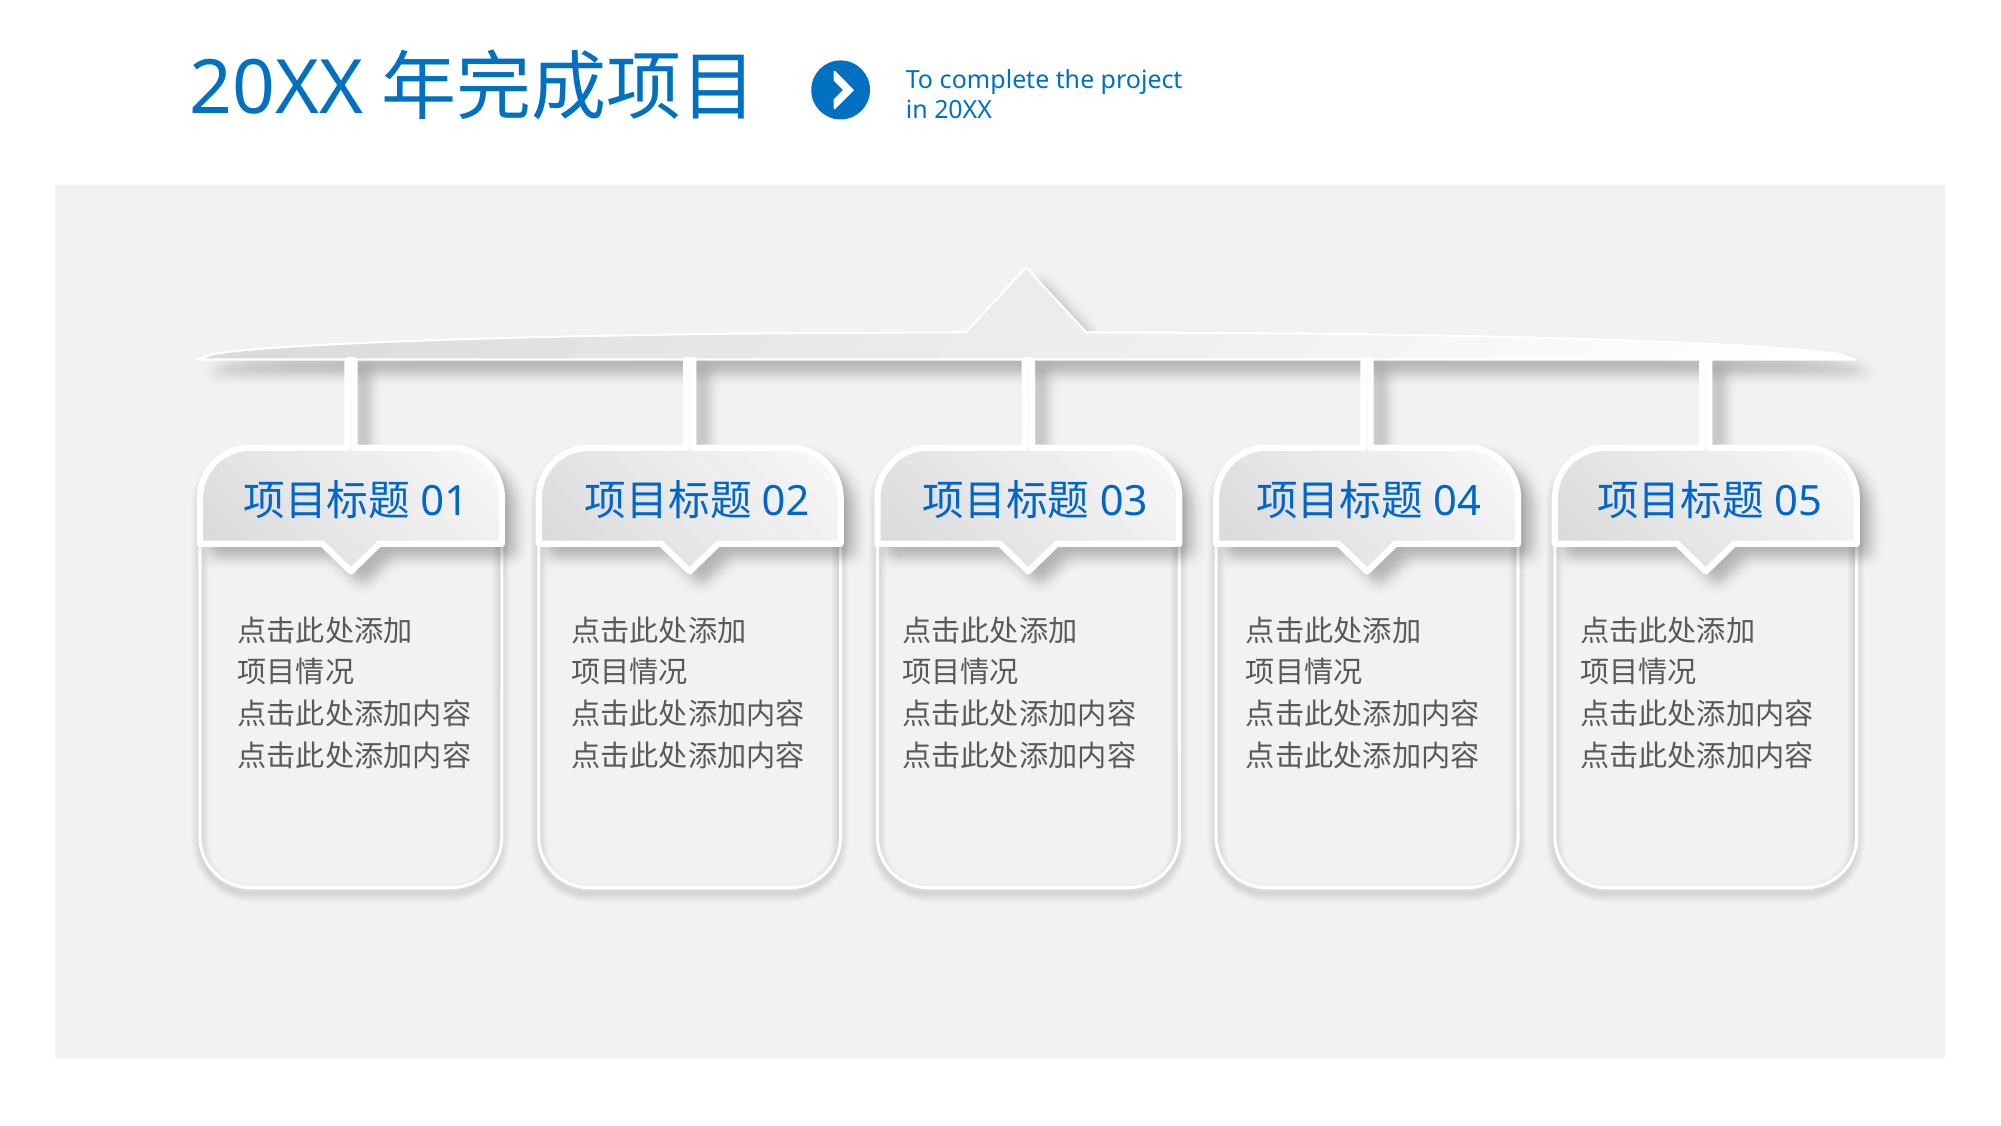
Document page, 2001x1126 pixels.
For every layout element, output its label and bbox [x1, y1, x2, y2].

text_box [877, 359, 1180, 888]
text_box [1554, 359, 1857, 888]
text_box [538, 359, 841, 888]
text_box [194, 265, 1858, 362]
text_box [199, 359, 503, 888]
text_box [1215, 359, 1519, 888]
text_box [102, 30, 1211, 138]
text_box [53, 183, 1947, 1061]
